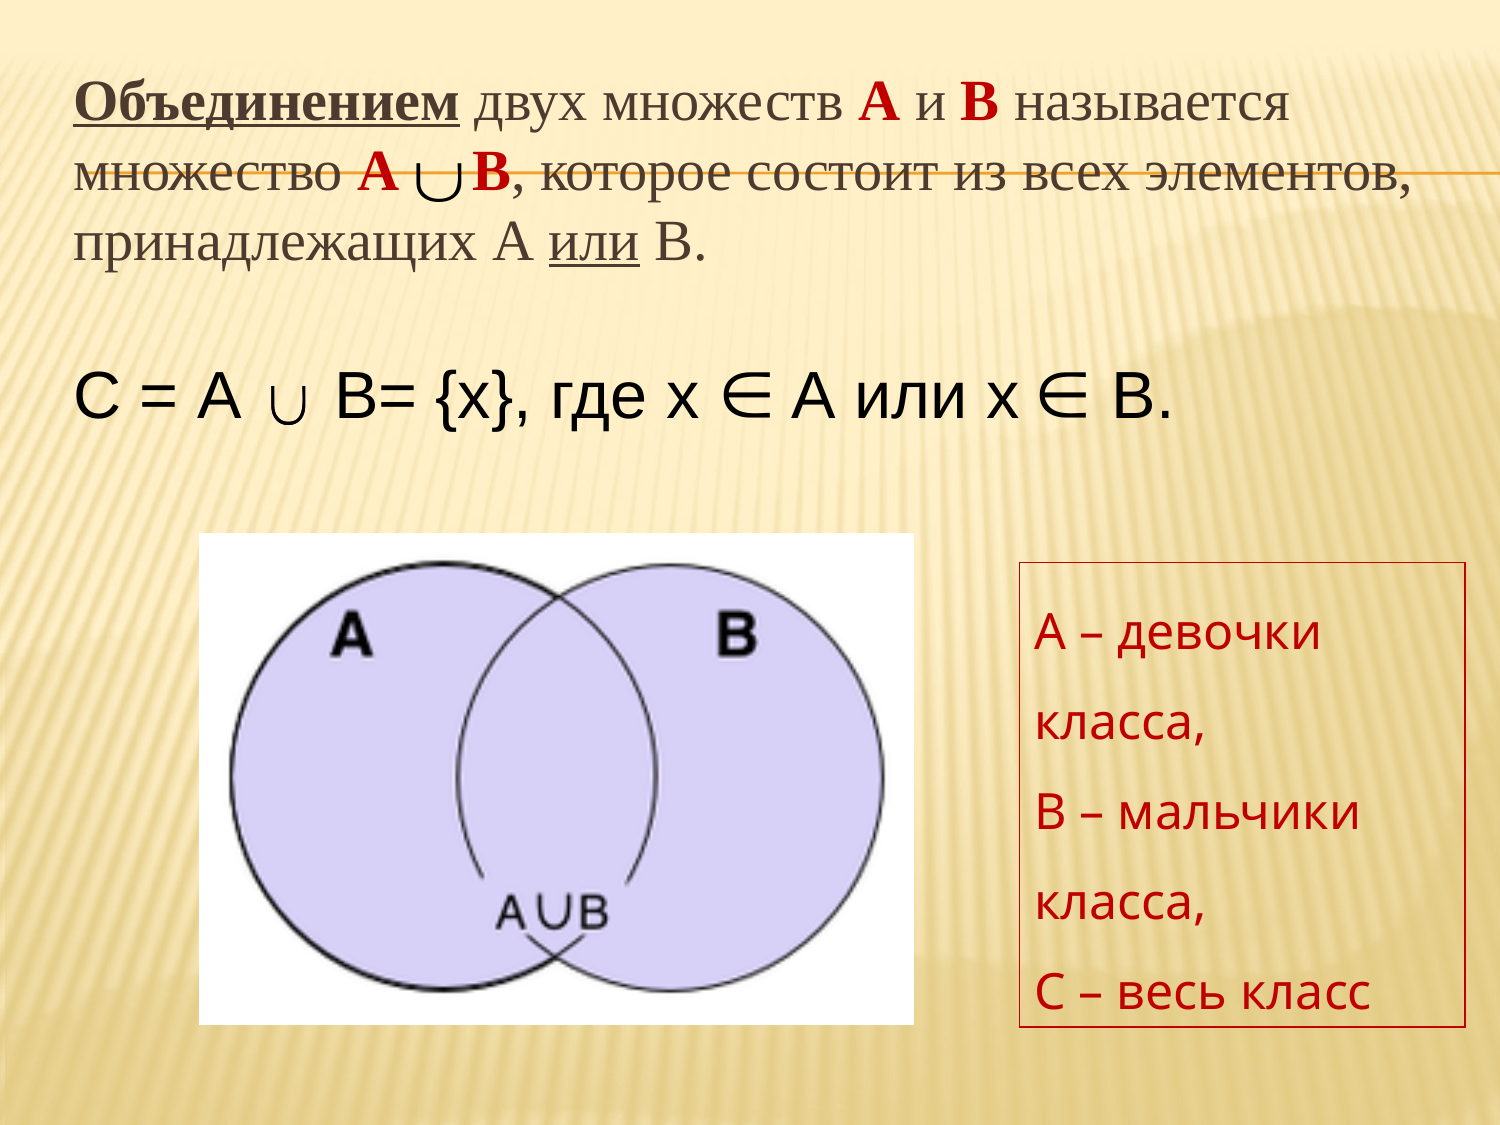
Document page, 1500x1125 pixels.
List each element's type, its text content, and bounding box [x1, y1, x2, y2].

text_box А – девочки класса, В – мальчики класса, С – весь класс [1019, 562, 1465, 1028]
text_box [714, 362, 786, 434]
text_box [398, 140, 477, 225]
text_box Объединением двух множеств А и В называется множество А В, которое состоит из всех элементов, принадлежащих А или В. С = А В= {х}, где х А или х В. [58, 54, 1500, 440]
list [1030, 362, 1102, 434]
picture [198, 532, 915, 1026]
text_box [257, 362, 317, 448]
